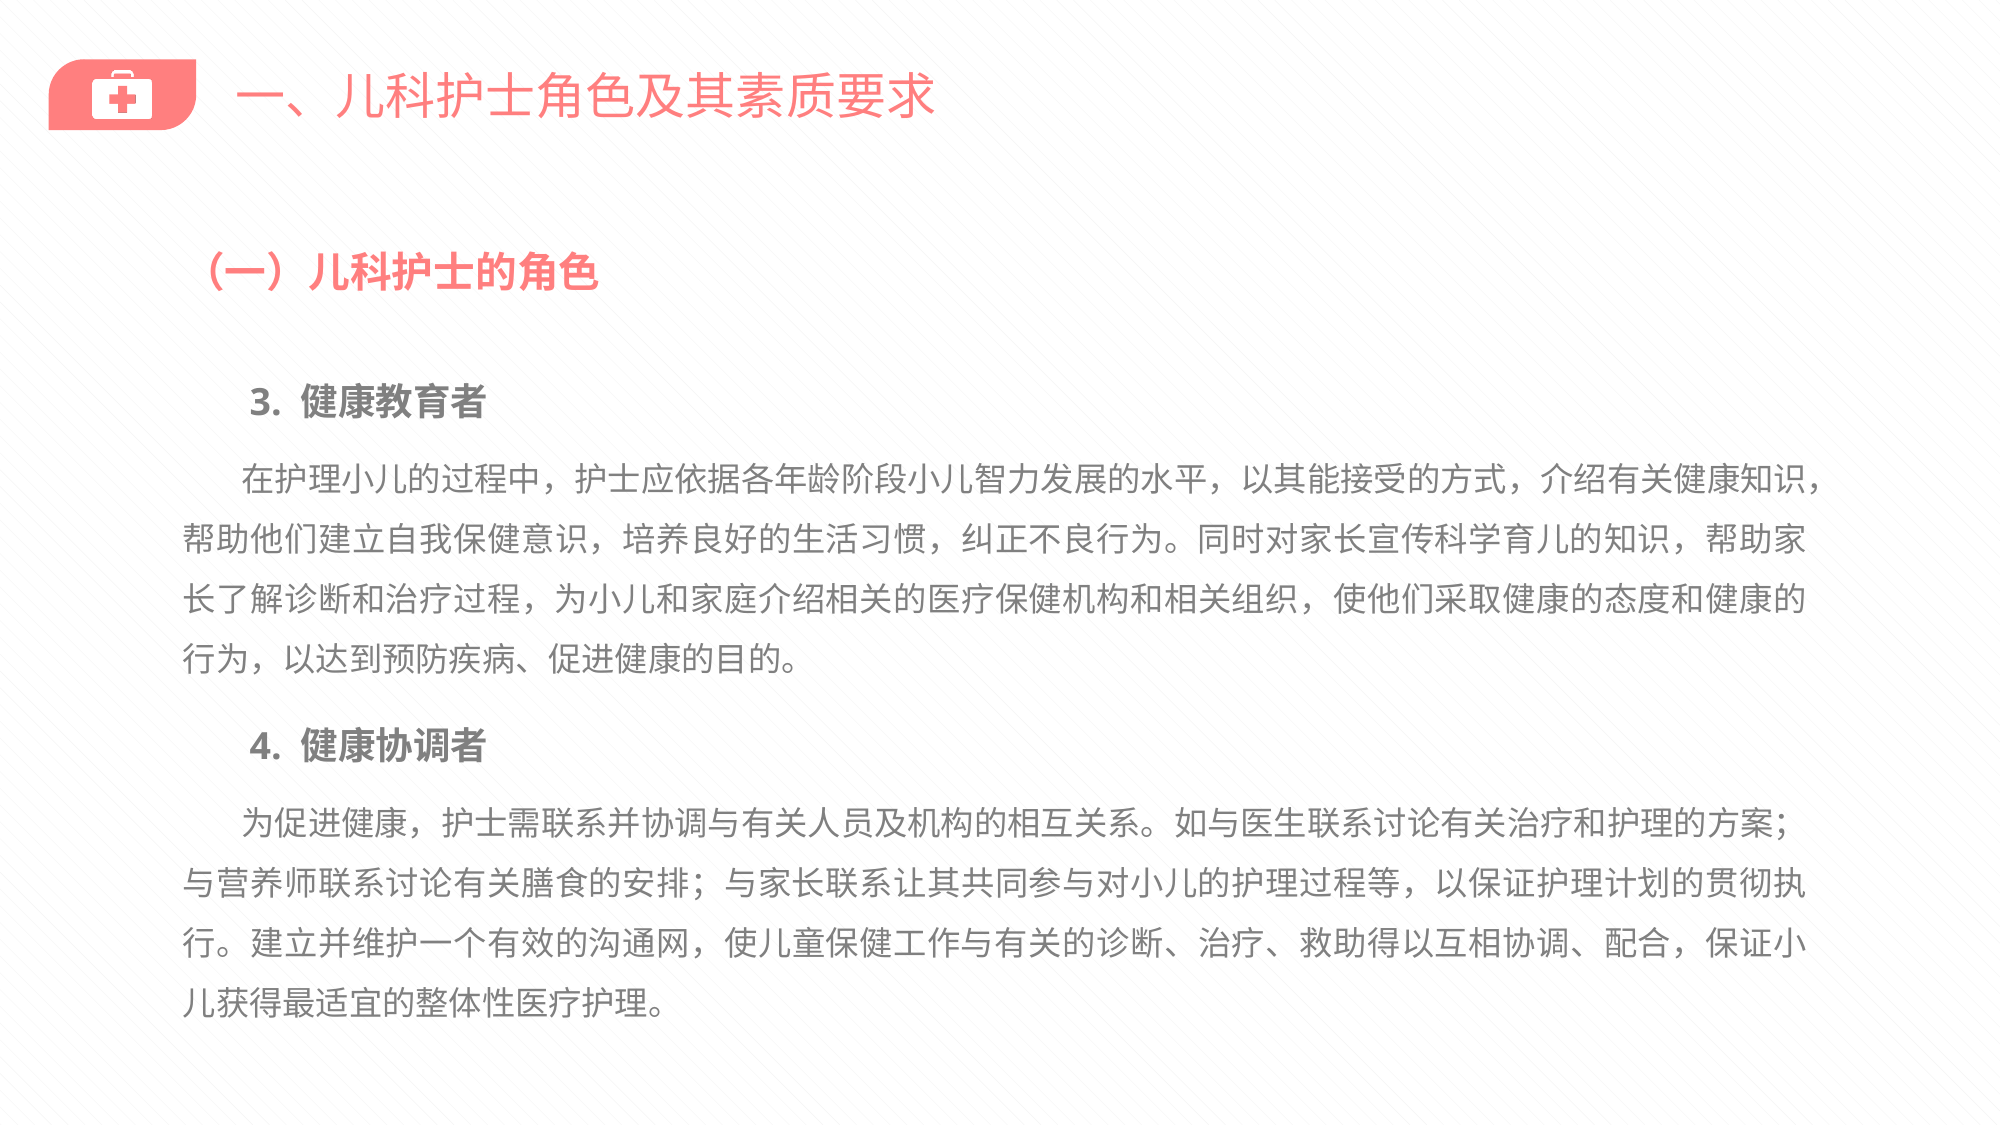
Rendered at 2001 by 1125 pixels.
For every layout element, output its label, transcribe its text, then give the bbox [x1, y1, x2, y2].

text_box 在护理小儿的过程中，护士应依据各年龄阶段小儿智力发展的水平，以其能接受的方式，介绍有关健康知识，帮助他们建立自我保健意识，培养良好的生活习惯，纠正不良行为。同时对家长宣传科学育儿的知识，帮助家长了解诊断和治疗过程，为小儿和家庭介绍相关的医疗保健机构和相关组织，使他们采取健康的态度和健康的行为，以达到预防疾病、促进健康的目的。 [168, 430, 1822, 685]
text_box 3. 健康教育者 [168, 370, 1822, 430]
text_box （一）儿科护士的角色 [168, 238, 1822, 304]
text_box 4. 健康协调者 [168, 714, 1822, 775]
text_box 为促进健康，护士需联系并协调与有关人员及机构的相互关系。如与医生联系讨论有关治疗和护理的方案；与营养师联系讨论有关膳食的安排；与家长联系让其共同参与对小儿的护理过程等，以保证护理计划的贯彻执行。建立并维护一个有效的沟通网，使儿童保健工作与有关的诊断、治疗、救助得以互相协调、配合，保证小儿获得最适宜的整体性医疗护理。 [168, 775, 1822, 1030]
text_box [48, 50, 1934, 139]
